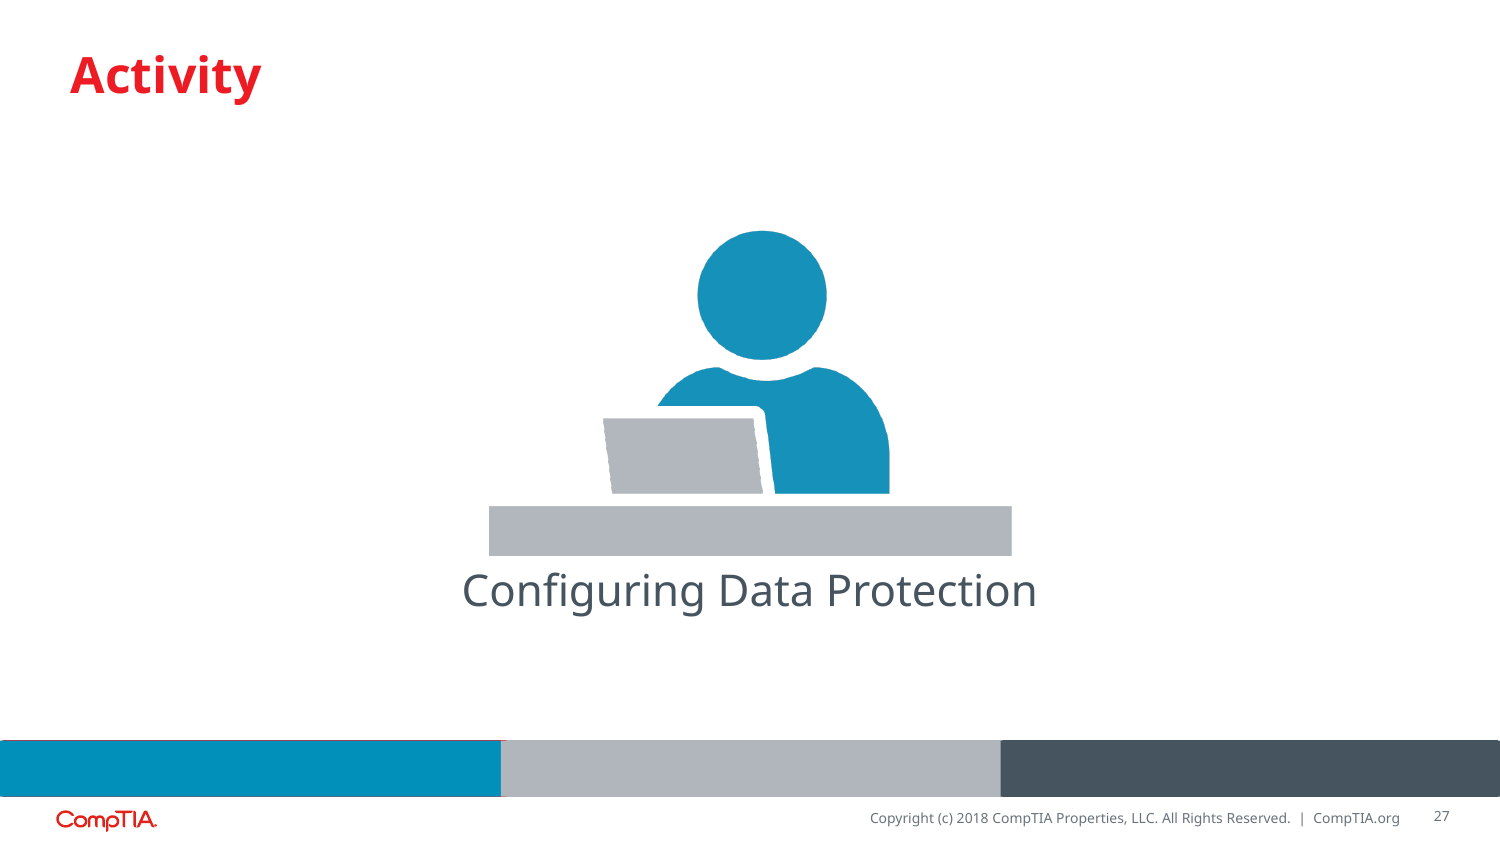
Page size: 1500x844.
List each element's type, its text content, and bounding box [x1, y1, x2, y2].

list Configuring Data Protection [93, 555, 1407, 631]
picture [488, 230, 1012, 555]
slide_number 27 [1407, 800, 1450, 835]
